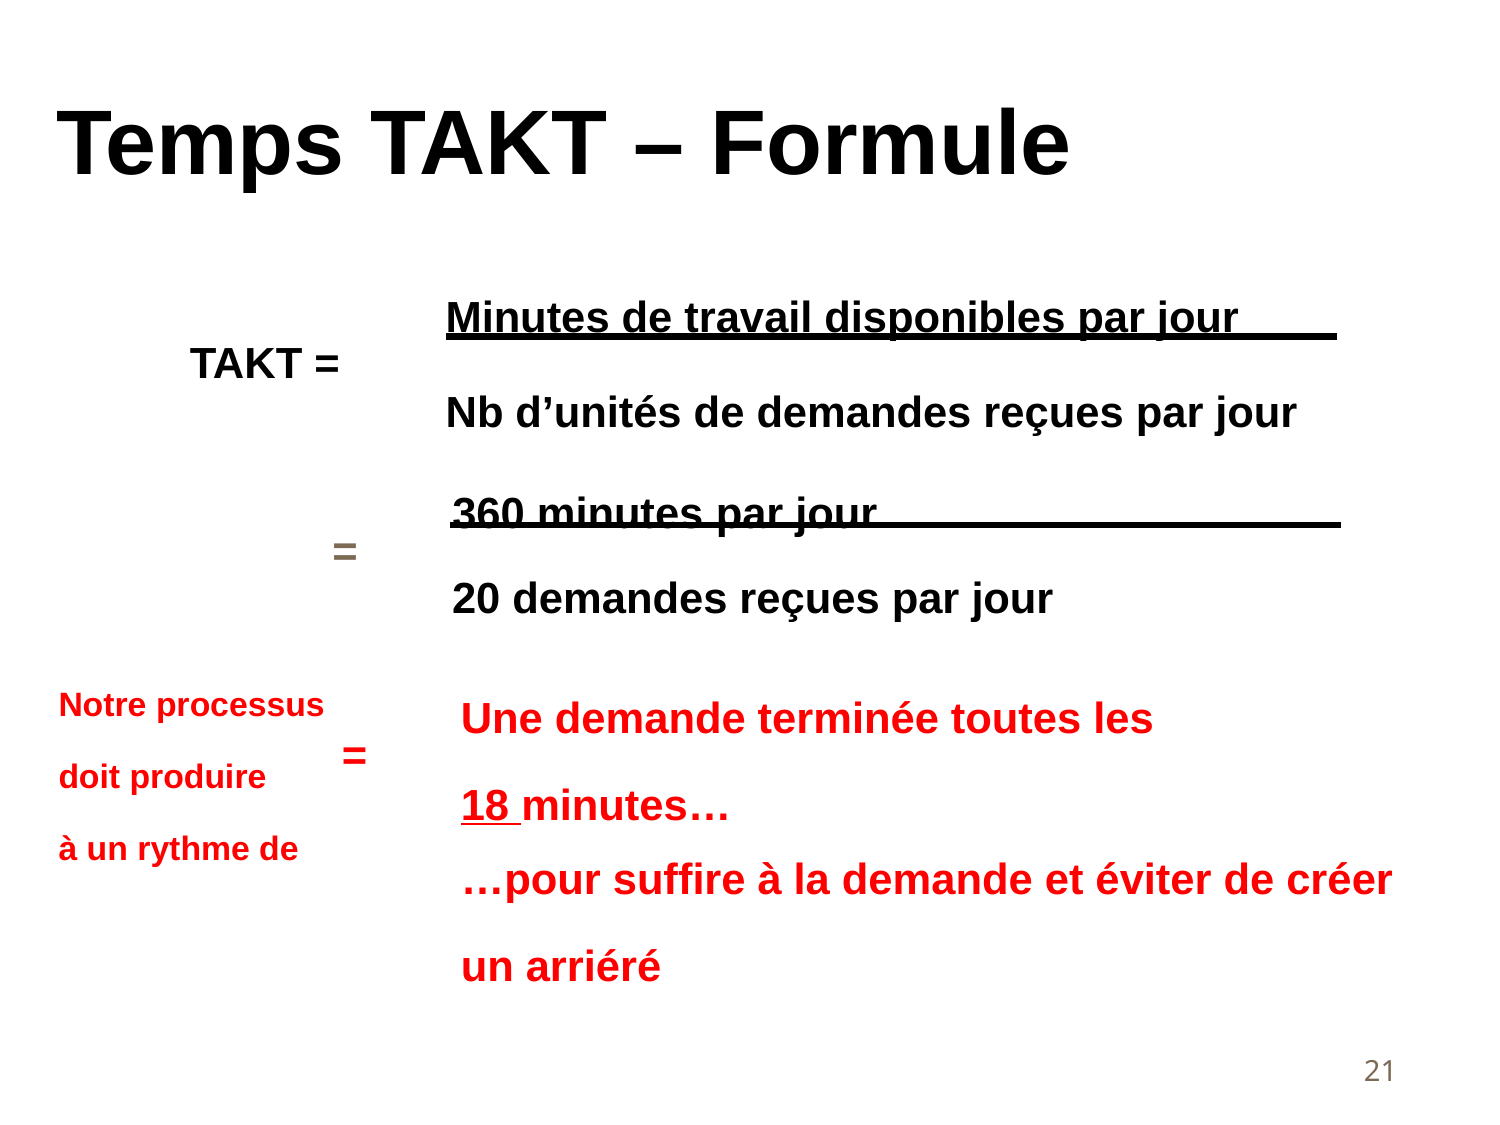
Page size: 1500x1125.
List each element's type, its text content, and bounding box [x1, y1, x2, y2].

title Temps TAKT – Formule [41, 101, 1392, 252]
text_box Minutes de travail disponibles par jour [430, 231, 1400, 326]
text_box Notre processus doit produire à un rythme de [43, 637, 355, 868]
text_box …pour suffire à la demande et éviter de créer un arriéré [446, 798, 1435, 988]
text_box 20 demandes reçues par jour [437, 512, 1425, 630]
text_box = [355, 669, 383, 787]
text_box 360 minutes par jour [437, 427, 1379, 512]
text_box = [317, 465, 373, 583]
slide_number 21 [1099, 1024, 1413, 1101]
text_box TAKT = [174, 277, 430, 395]
text_box Nb d’unités de demandes reçues par jour [430, 326, 1447, 444]
text_box Une demande terminée toutes les 18 minutes… [446, 637, 1429, 798]
